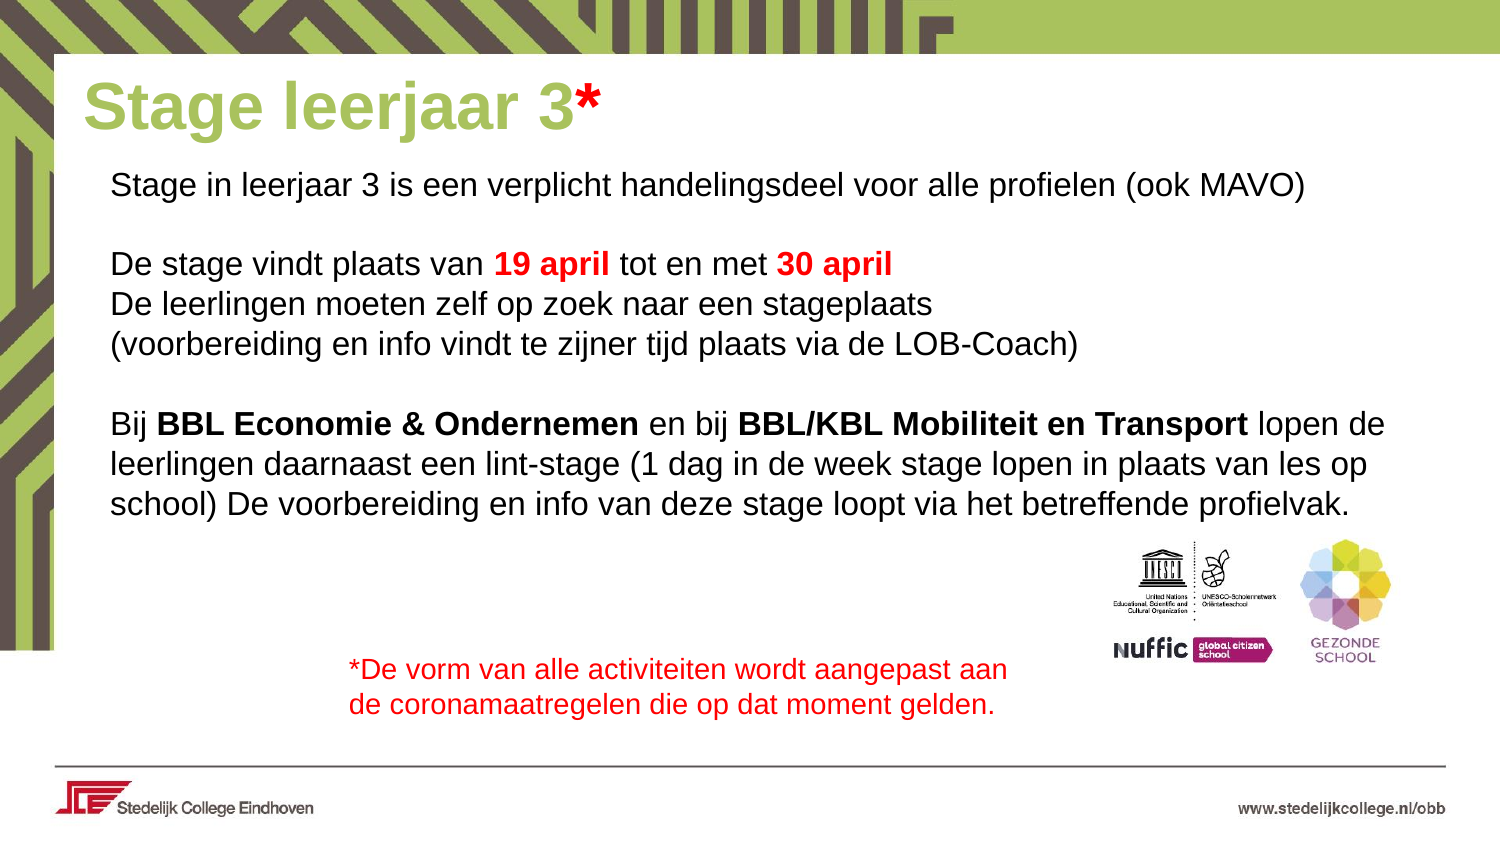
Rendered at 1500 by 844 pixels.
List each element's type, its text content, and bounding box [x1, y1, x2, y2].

text_box Stage in leerjaar 3 is een verplicht handelingsdeel voor alle profielen (ook MAVO) De stage vindt plaats van 19 april tot en met 30 april De leerlingen moeten zelf op zoek naar een stageplaats (voorbereiding en info vindt te zijner tijd plaats via de LOB-Coach) Bij BBL Economie & Ondernemen en bij BBL/KBL Mobiliteit en Transport lopen de leerlingen daarnaast een lint-stage (1 dag in de week stage lopen in plaats van les op school) De voorbereiding en info van deze stage loopt via het betreffende profielvak. [95, 147, 1417, 759]
list Stage leerjaar 3* [68, 70, 1474, 189]
picture [0, 0, 1500, 844]
text_box *De vorm van alle activiteiten wordt aangepast aan de coronamaatregelen die op dat moment gelden. [334, 642, 1051, 728]
